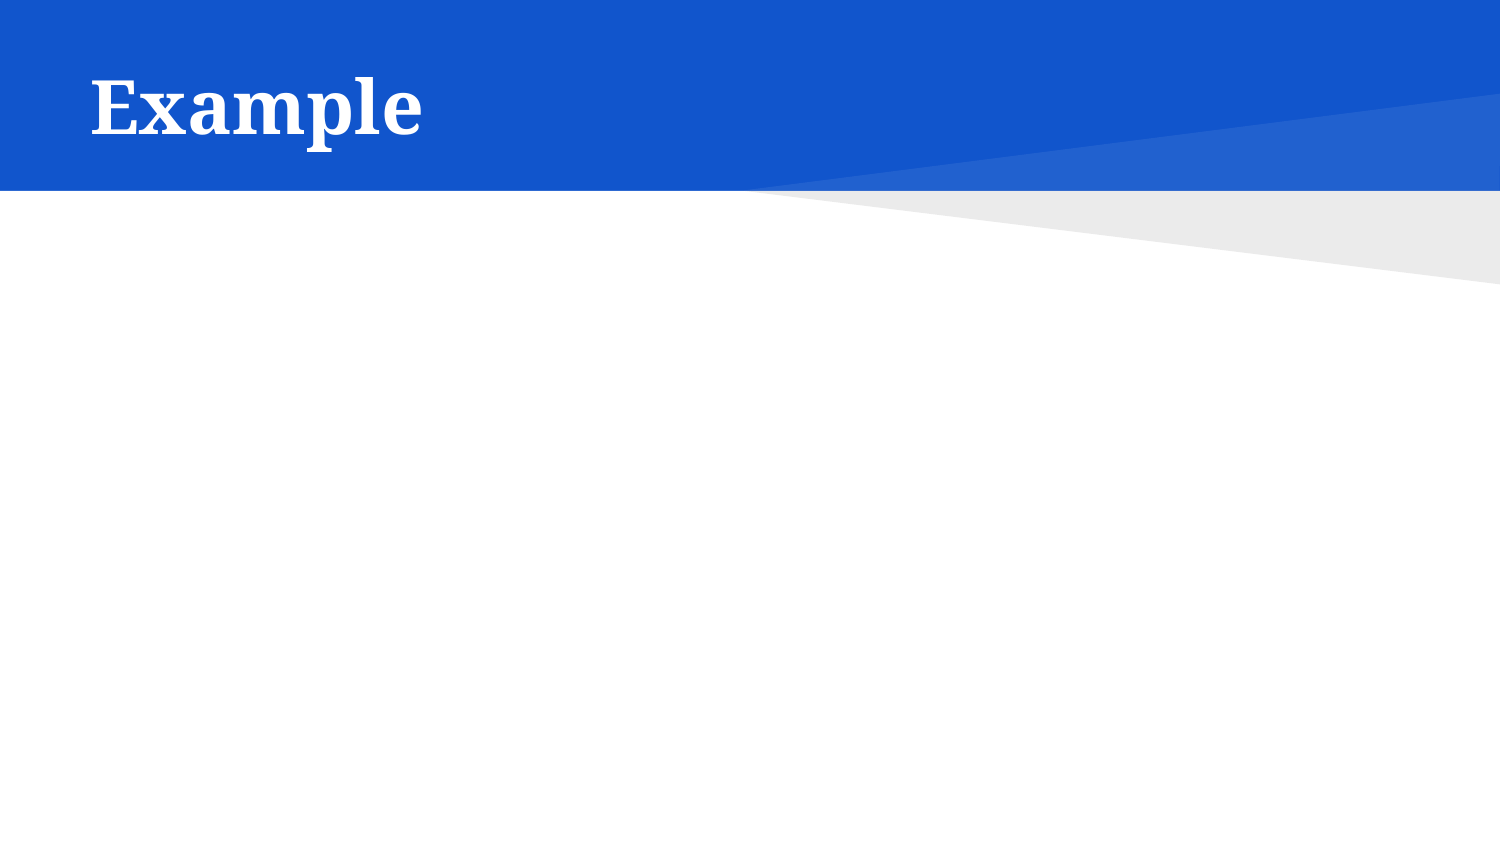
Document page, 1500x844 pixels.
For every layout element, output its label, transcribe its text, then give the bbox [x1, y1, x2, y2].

title Example [75, 33, 1425, 175]
